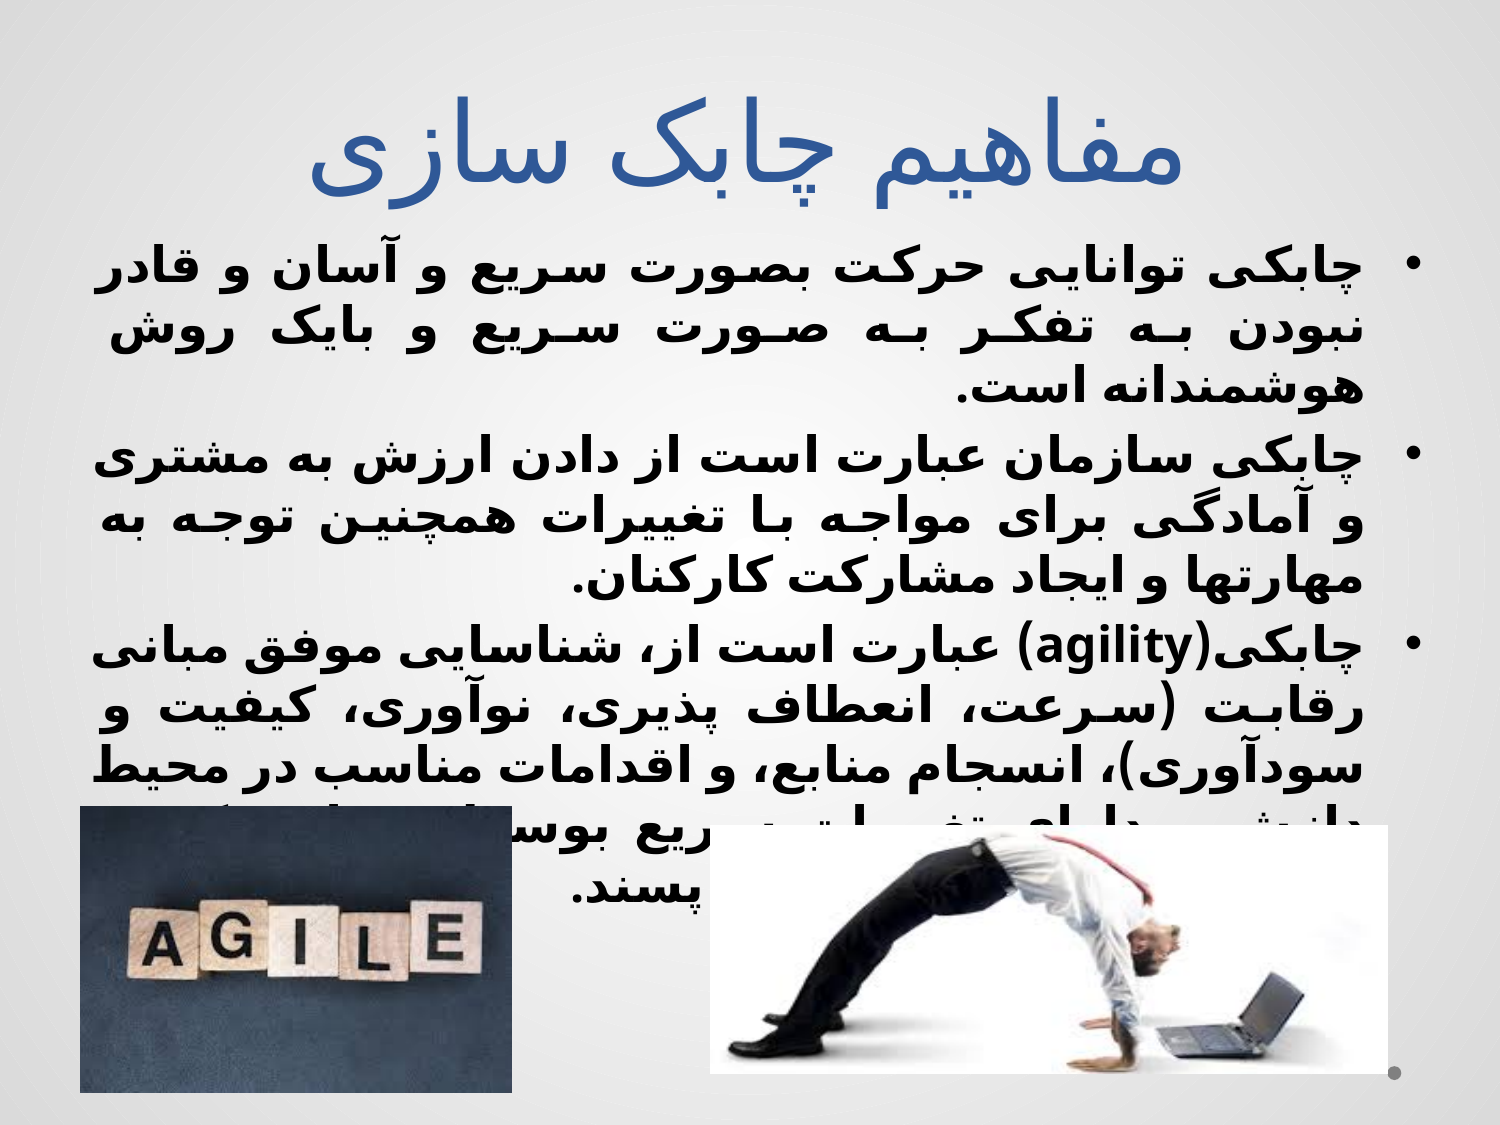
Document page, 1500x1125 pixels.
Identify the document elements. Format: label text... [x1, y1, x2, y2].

picture [79, 806, 512, 1093]
title مفاهیم چابک سازی [87, 24, 1438, 213]
picture [710, 824, 1388, 1074]
list چابکی توانایی حرکت بصورت سریع و آسان و قادر نبودن به تفکر به صورت سریع و بایک روش هوشمندانه است. چابکی سازمان عبارت است از دادن ارزش به مشتری و آمادگی برای مواجه با تغییرات همچنین توجه به مهارتها و ایجاد مشارکت کارکنان. چابکی(agility) عبارت است از، شناسایی موفق مبانی رقابت (سرعت، انعطاف پذیری، نوآوری، کیفیت و سودآوری)، انسجام منابع، و اقدامات مناسب در محیط دانش و دارای تغییرات سریع بوسیله فراهم کردن محصولات و خدمات مشتری پسند. [75, 224, 1438, 1088]
